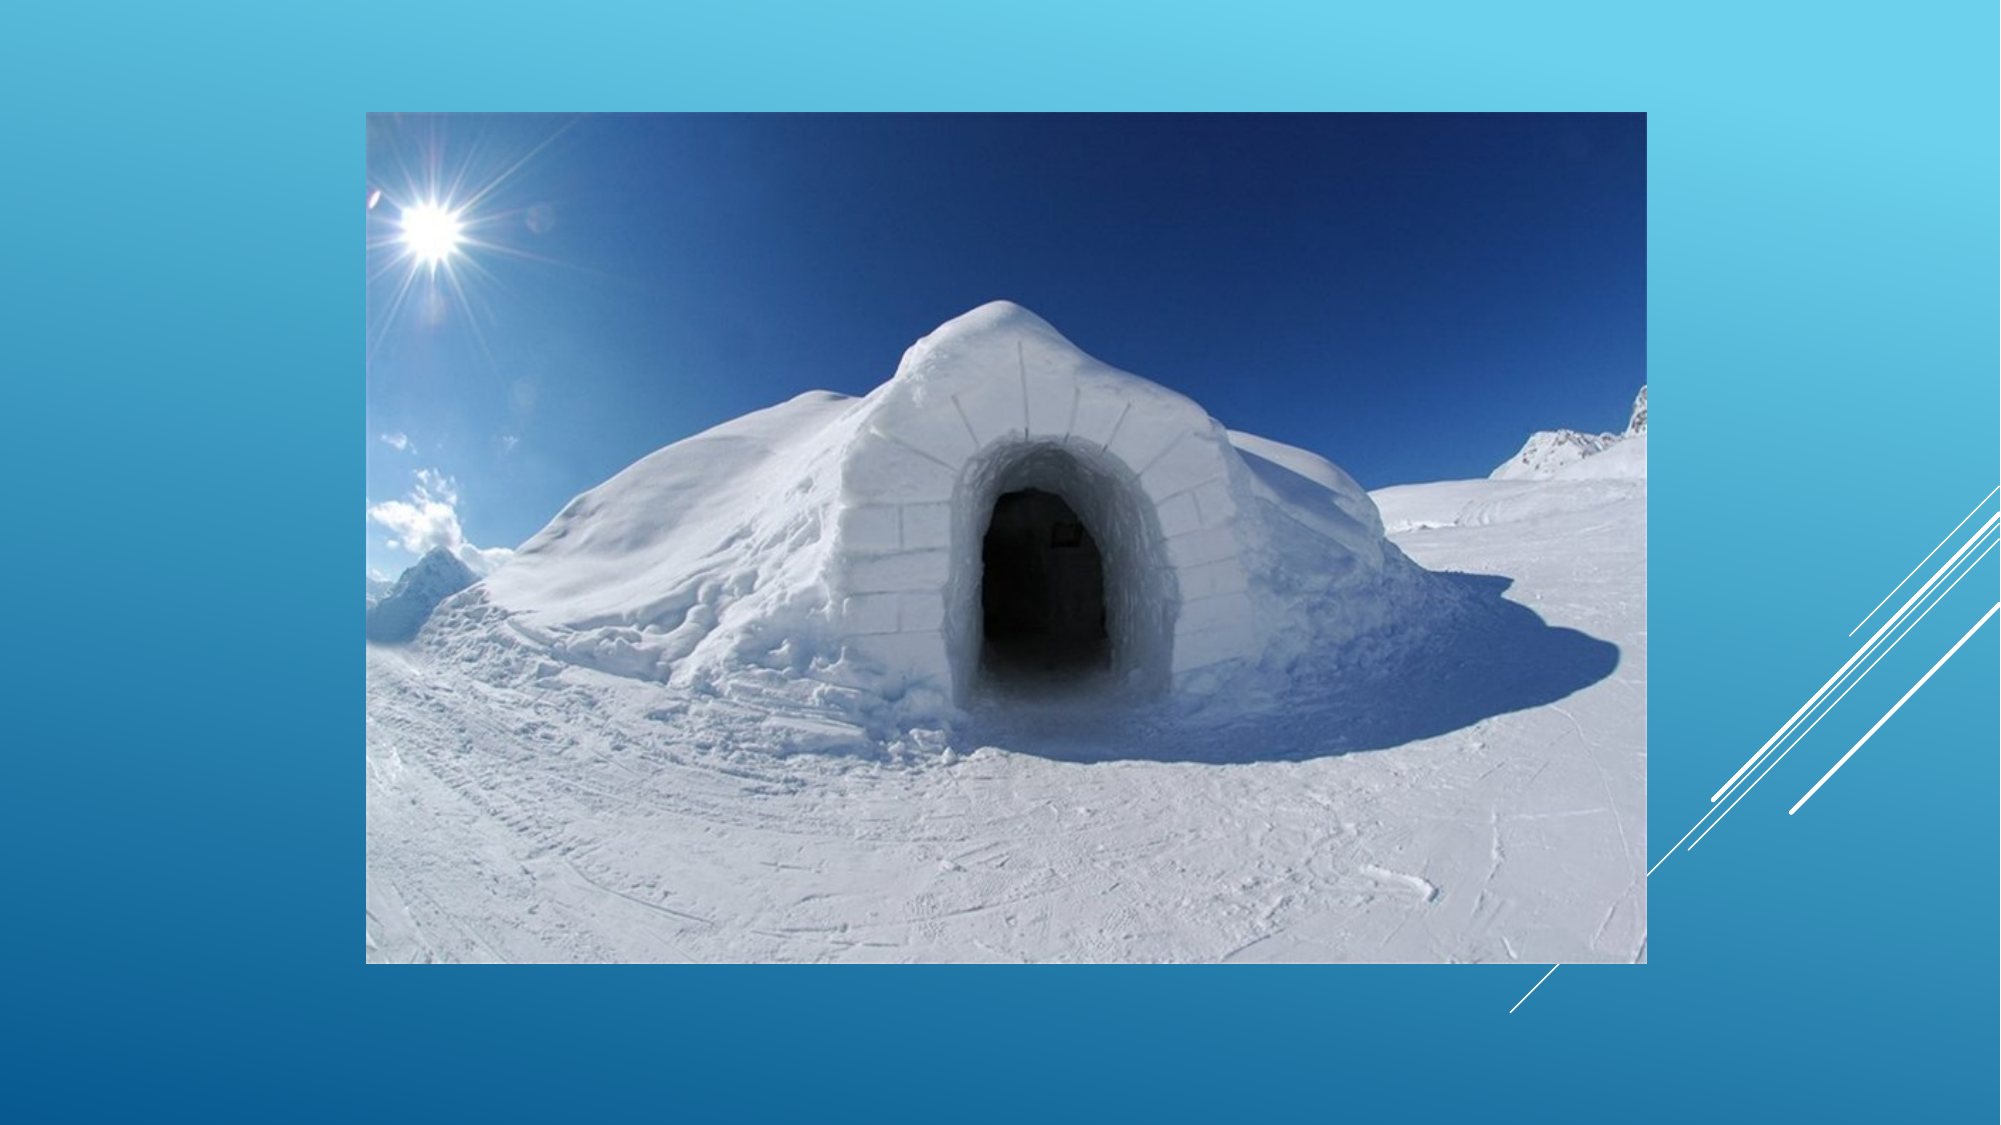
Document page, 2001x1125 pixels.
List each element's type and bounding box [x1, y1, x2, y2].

list [365, 112, 1647, 964]
